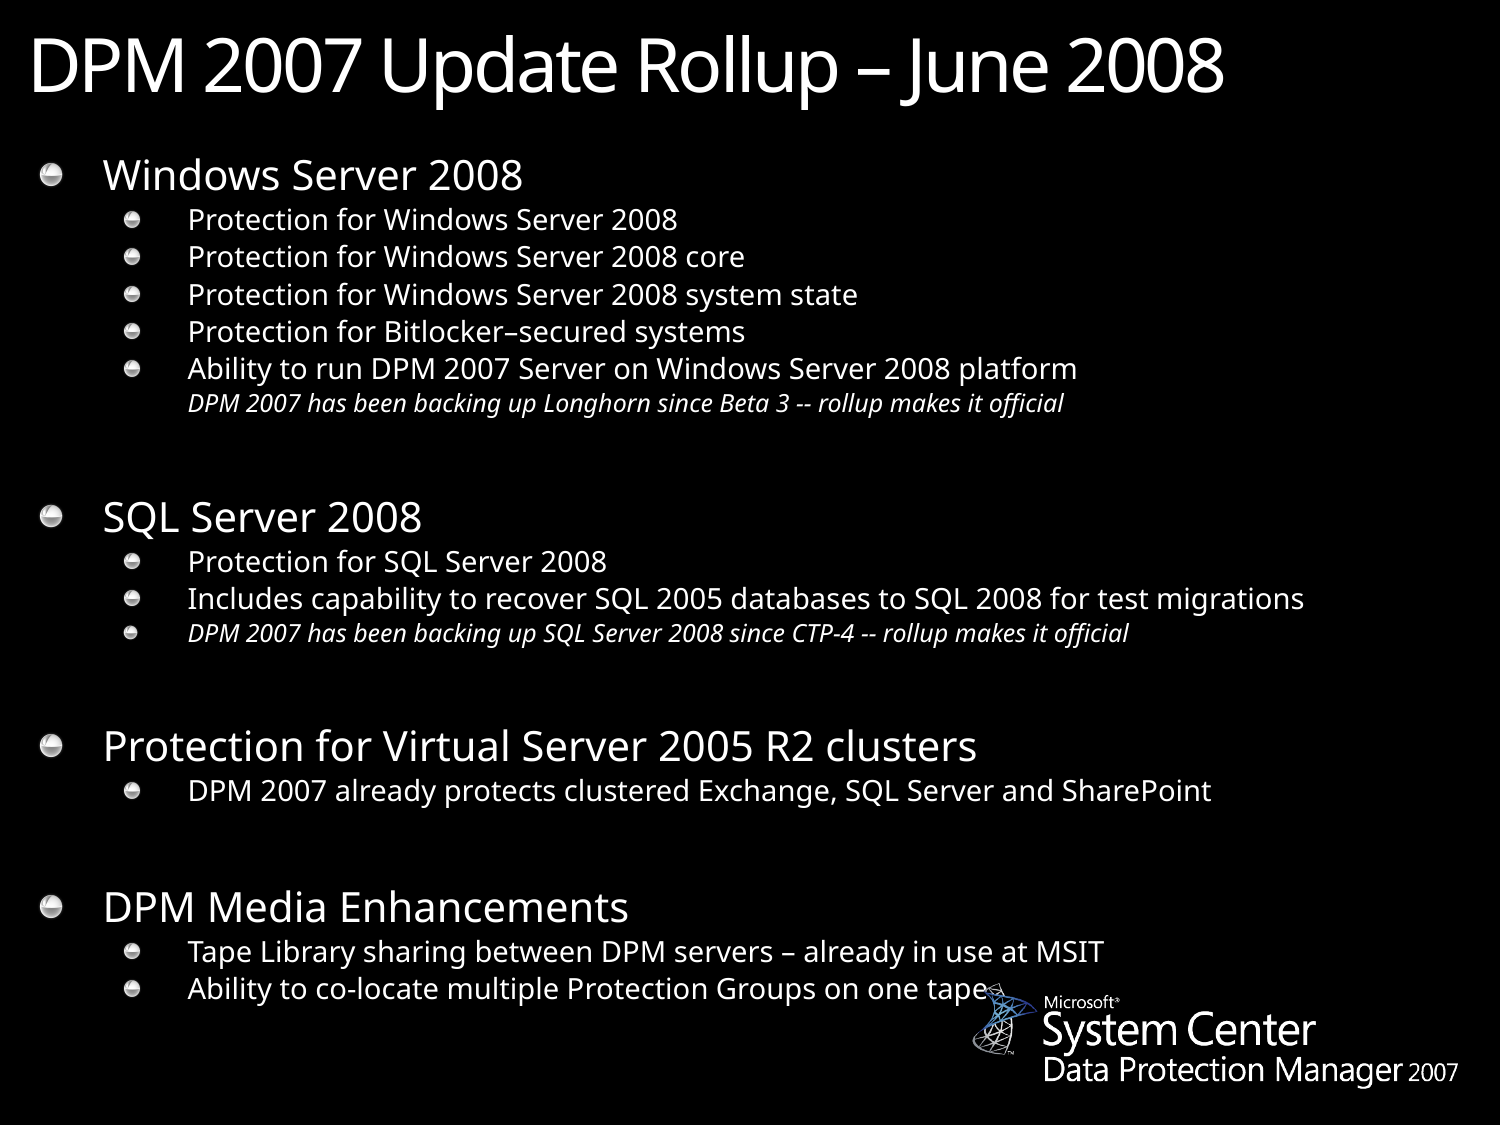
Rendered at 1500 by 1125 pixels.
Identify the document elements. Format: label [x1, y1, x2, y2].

picture [37, 502, 65, 530]
picture [37, 160, 65, 189]
picture [37, 892, 65, 921]
picture [122, 941, 142, 961]
picture [122, 551, 142, 571]
picture [122, 978, 142, 999]
title [27, 27, 1403, 110]
picture [122, 321, 142, 341]
picture [122, 588, 142, 608]
picture [122, 246, 142, 267]
picture [122, 358, 142, 379]
picture [37, 731, 65, 760]
picture [122, 624, 139, 641]
picture [971, 983, 1458, 1090]
picture [122, 209, 142, 230]
picture [122, 780, 142, 801]
list [37, 154, 1500, 972]
picture [122, 284, 142, 304]
